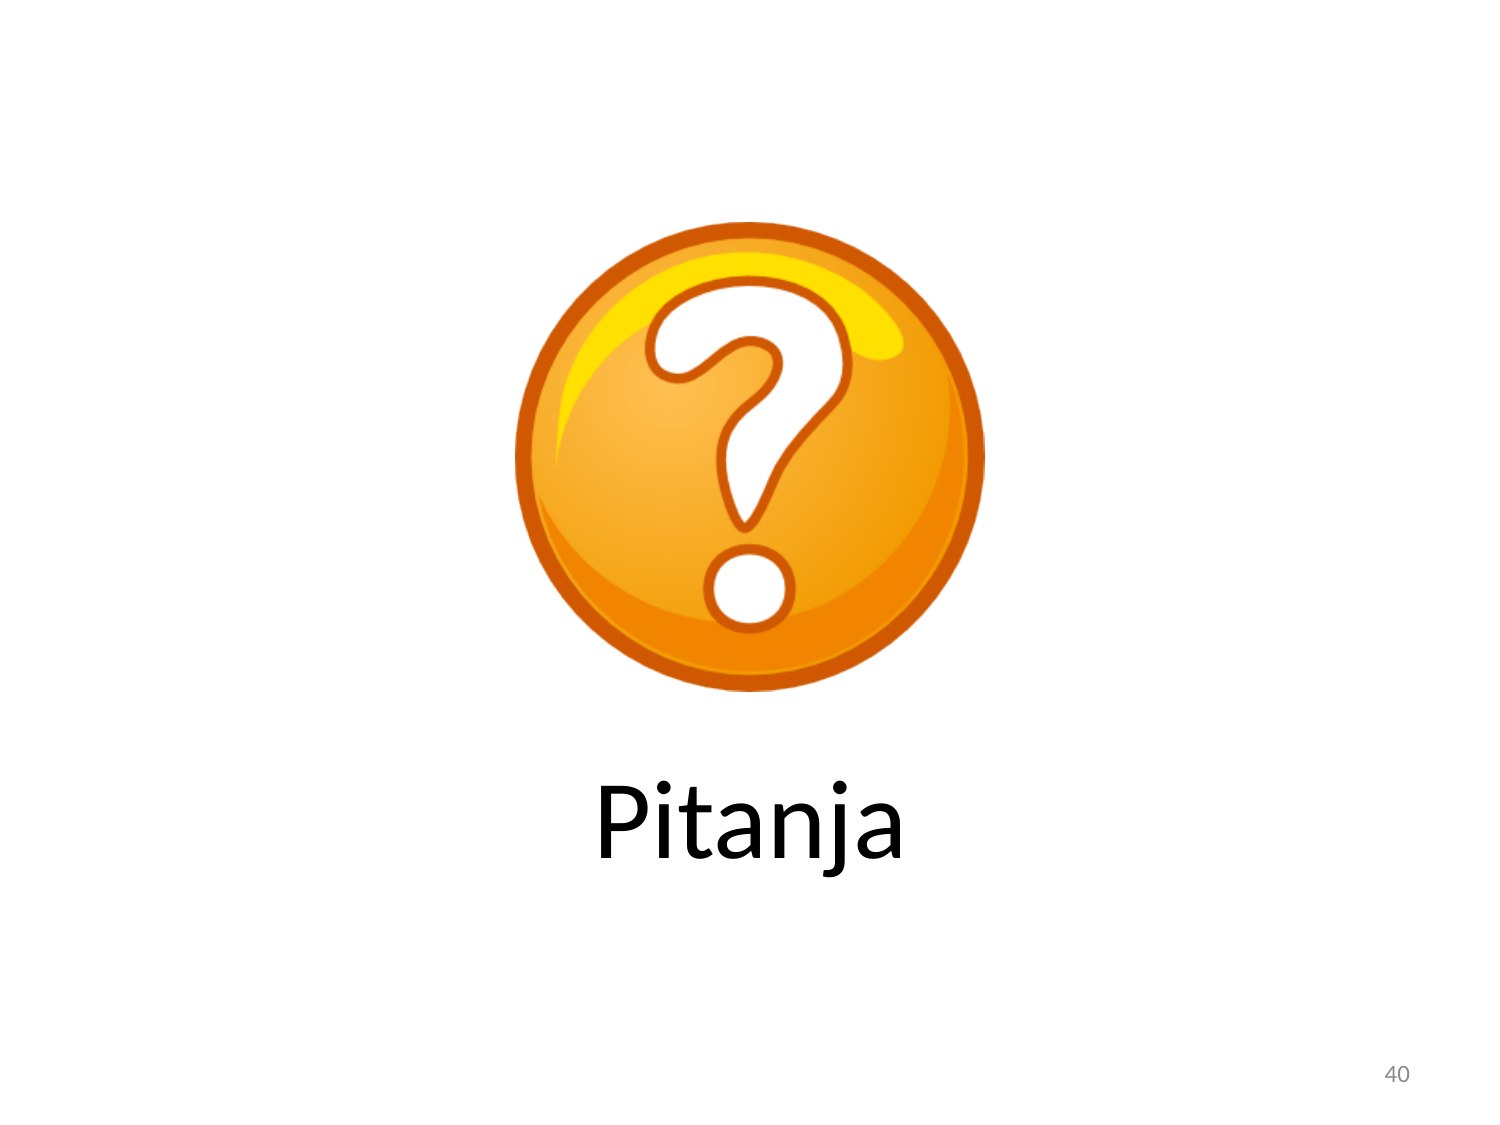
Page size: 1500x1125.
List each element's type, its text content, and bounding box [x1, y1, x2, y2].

picture [515, 222, 985, 692]
text_box Pitanja [579, 738, 923, 888]
slide_number 40 [1074, 1042, 1425, 1103]
